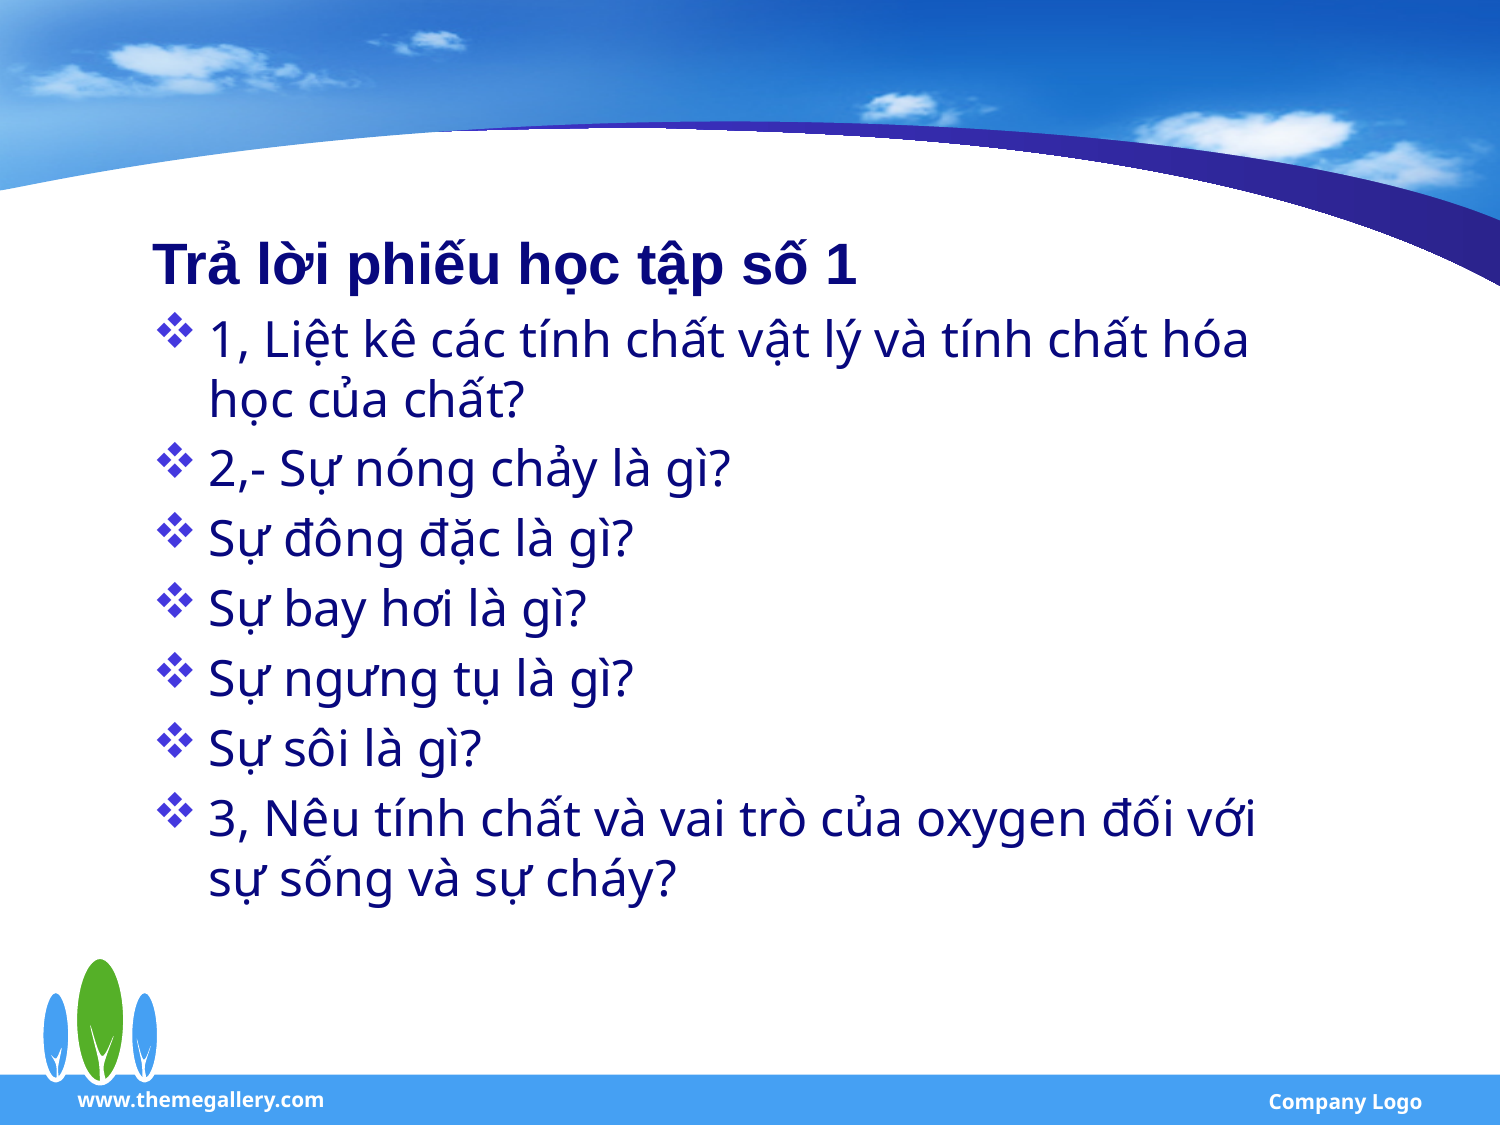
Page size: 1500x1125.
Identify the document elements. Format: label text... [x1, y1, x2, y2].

slide_number www.themegallery.com [62, 1078, 476, 1113]
list Trả lời phiếu học tập số 1 1, Liệt kê các tính chất vật lý và tính chất hóa học của chất? 2,- Sự nóng chảy là gì? Sự đông đặc là gì? Sự bay hơi là gì? Sự ngưng tụ là gì? Sự sôi là gì? 3, Nêu tính chất và vai trò của oxygen đối với sự sống và sự cháy? [137, 226, 1331, 926]
footer Company Logo [987, 1080, 1438, 1113]
picture [0, 0, 1500, 221]
